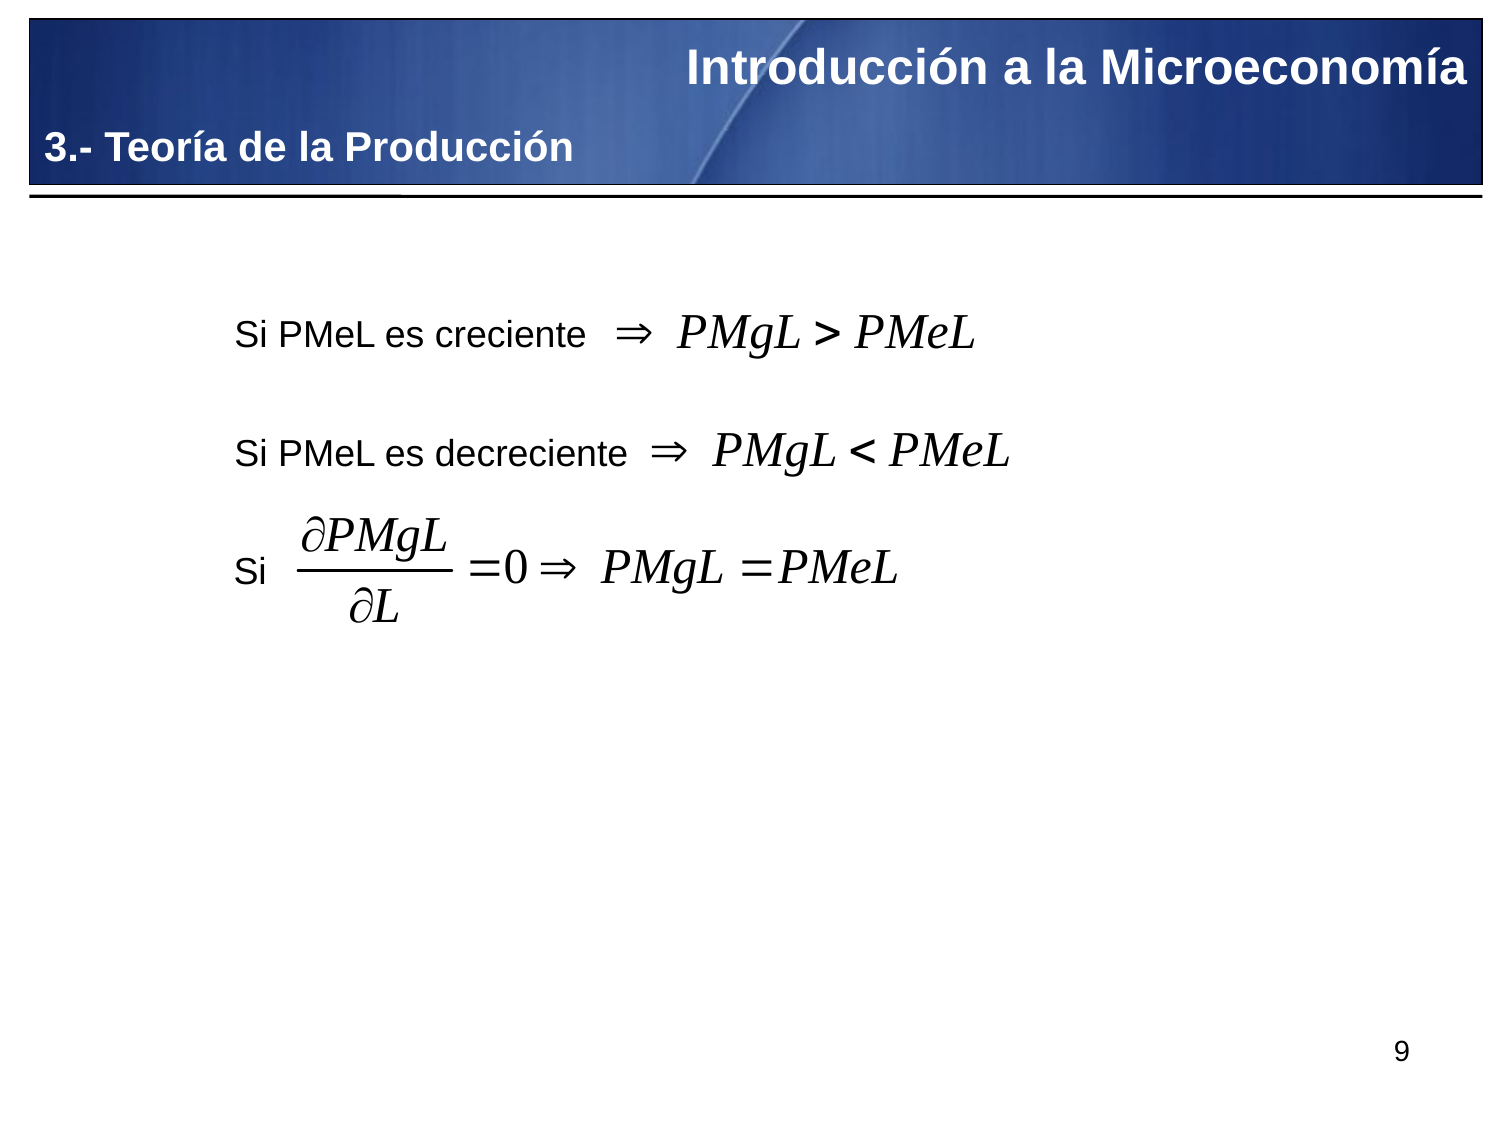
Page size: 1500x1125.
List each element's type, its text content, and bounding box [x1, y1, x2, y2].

text_box 3.- Teoría de la Producción [29, 112, 632, 178]
text_box Si PMeL es decreciente [219, 421, 641, 481]
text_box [608, 302, 984, 370]
slide_number 9 [1074, 1024, 1426, 1103]
text_box Si [218, 539, 282, 600]
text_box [288, 503, 911, 634]
text_box Si PMeL es creciente [219, 302, 605, 363]
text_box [643, 420, 1020, 488]
text_box Introducción a la Microeconomía [608, 26, 1483, 102]
text_box [29, 19, 1483, 185]
